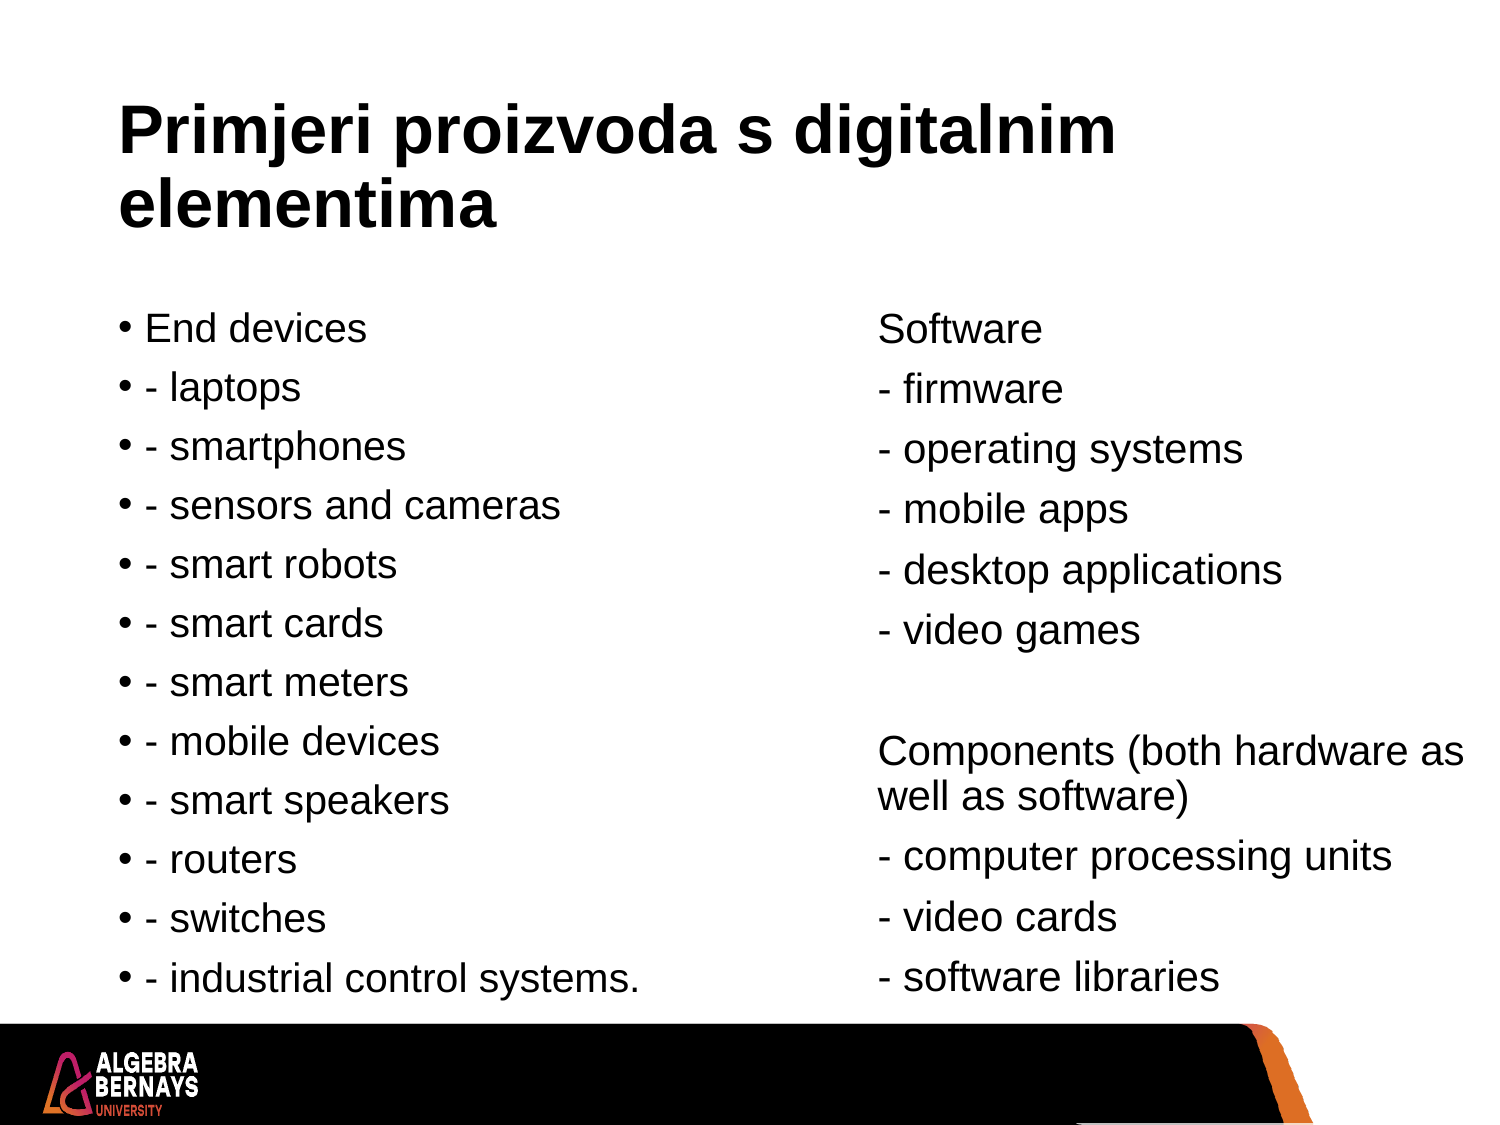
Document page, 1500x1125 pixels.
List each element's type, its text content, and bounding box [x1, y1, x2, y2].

list End devices - laptops - smartphones - sensors and cameras - smart robots - smart cards - smart meters - mobile devices - smart speakers - routers - switches - industrial control systems. [103, 299, 862, 1014]
title Primjeri proizvoda s digitalnim elementima [103, 59, 1397, 278]
picture [0, 1023, 1468, 1125]
list Software - firmware - operating systems - mobile apps - desktop applications - video games Components (both hardware as well as software) - computer processing units - video cards - software libraries [862, 299, 1500, 1014]
